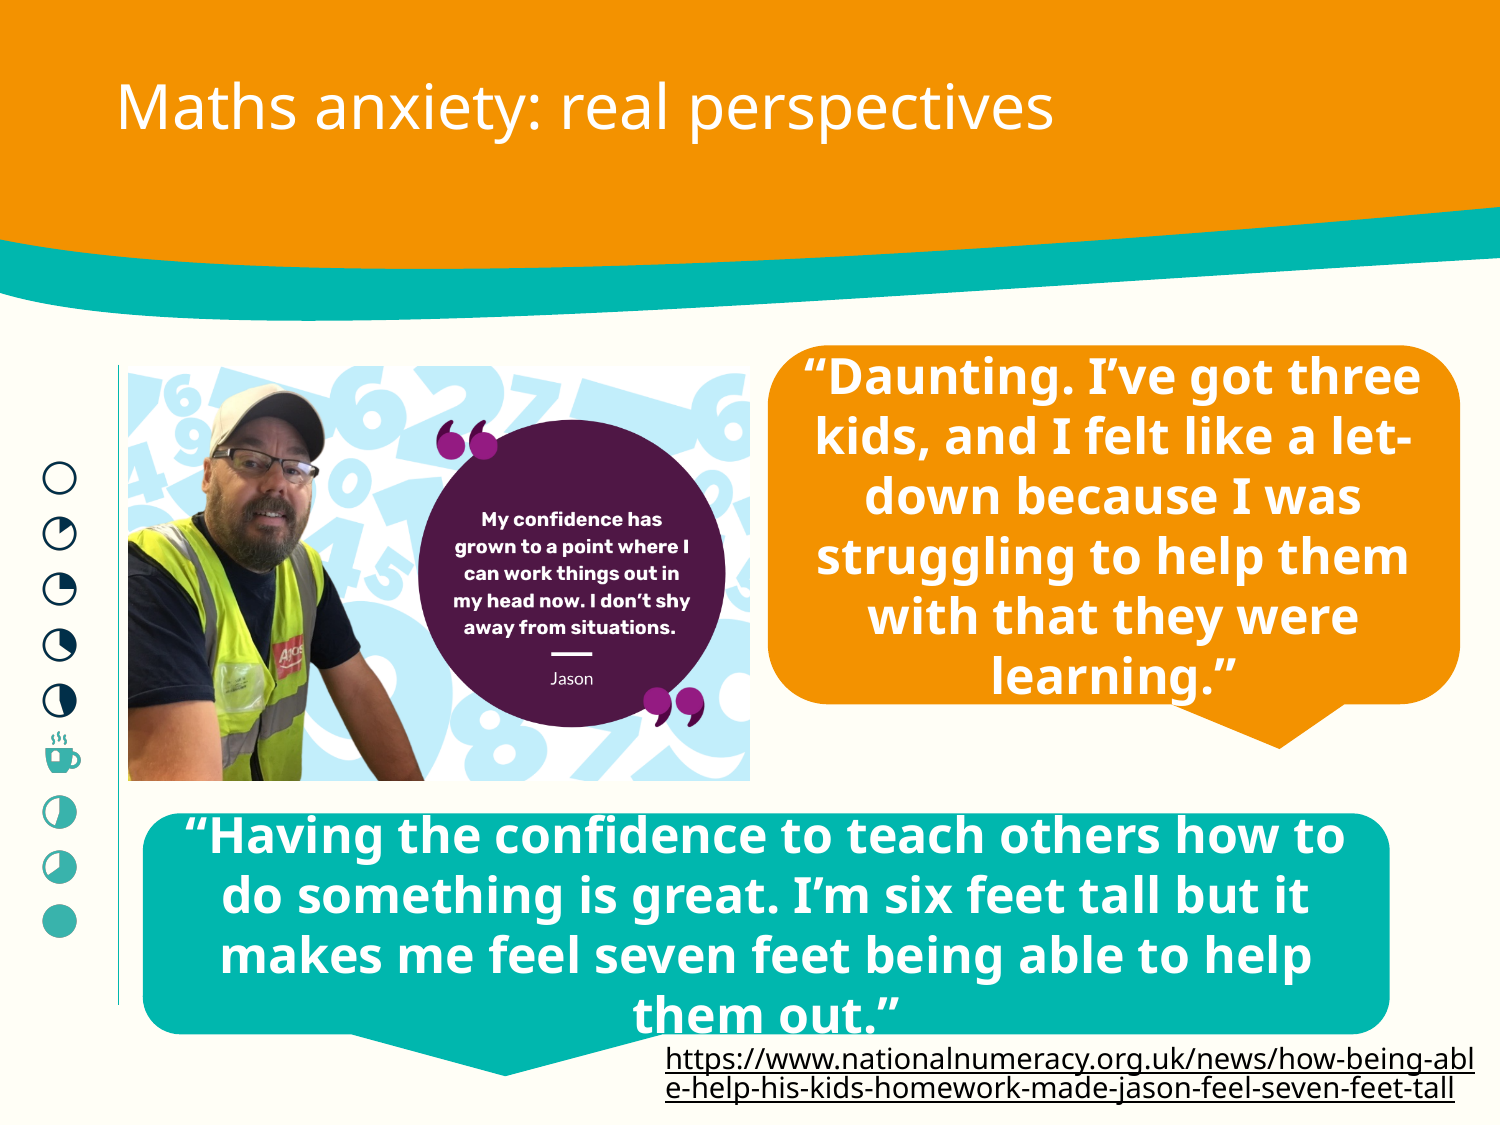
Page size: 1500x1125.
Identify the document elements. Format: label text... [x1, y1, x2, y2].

picture [38, 568, 81, 610]
picture [38, 900, 81, 942]
text_box https://www.nationalnumeracy.org.uk/news/how-being-able-help-his-kids-homework-made-jason-feel-seven-feet-tall [650, 1033, 1500, 1123]
picture [38, 846, 81, 888]
picture [38, 512, 81, 555]
picture [38, 679, 81, 722]
picture [38, 624, 81, 666]
picture [38, 791, 81, 833]
text_box “Daunting. I’ve got three kids, and I felt like a let-down because I was struggling to help them with that they were learning.” [767, 345, 1461, 750]
picture [36, 725, 90, 779]
text_box “Having the confidence to teach others how to do something is great. I’m six feet tall but it makes me feel seven feet being able to help them out.” [142, 813, 1390, 1077]
picture [38, 457, 81, 499]
picture [128, 366, 750, 781]
list Maths anxiety: real perspectives [100, 67, 1411, 258]
